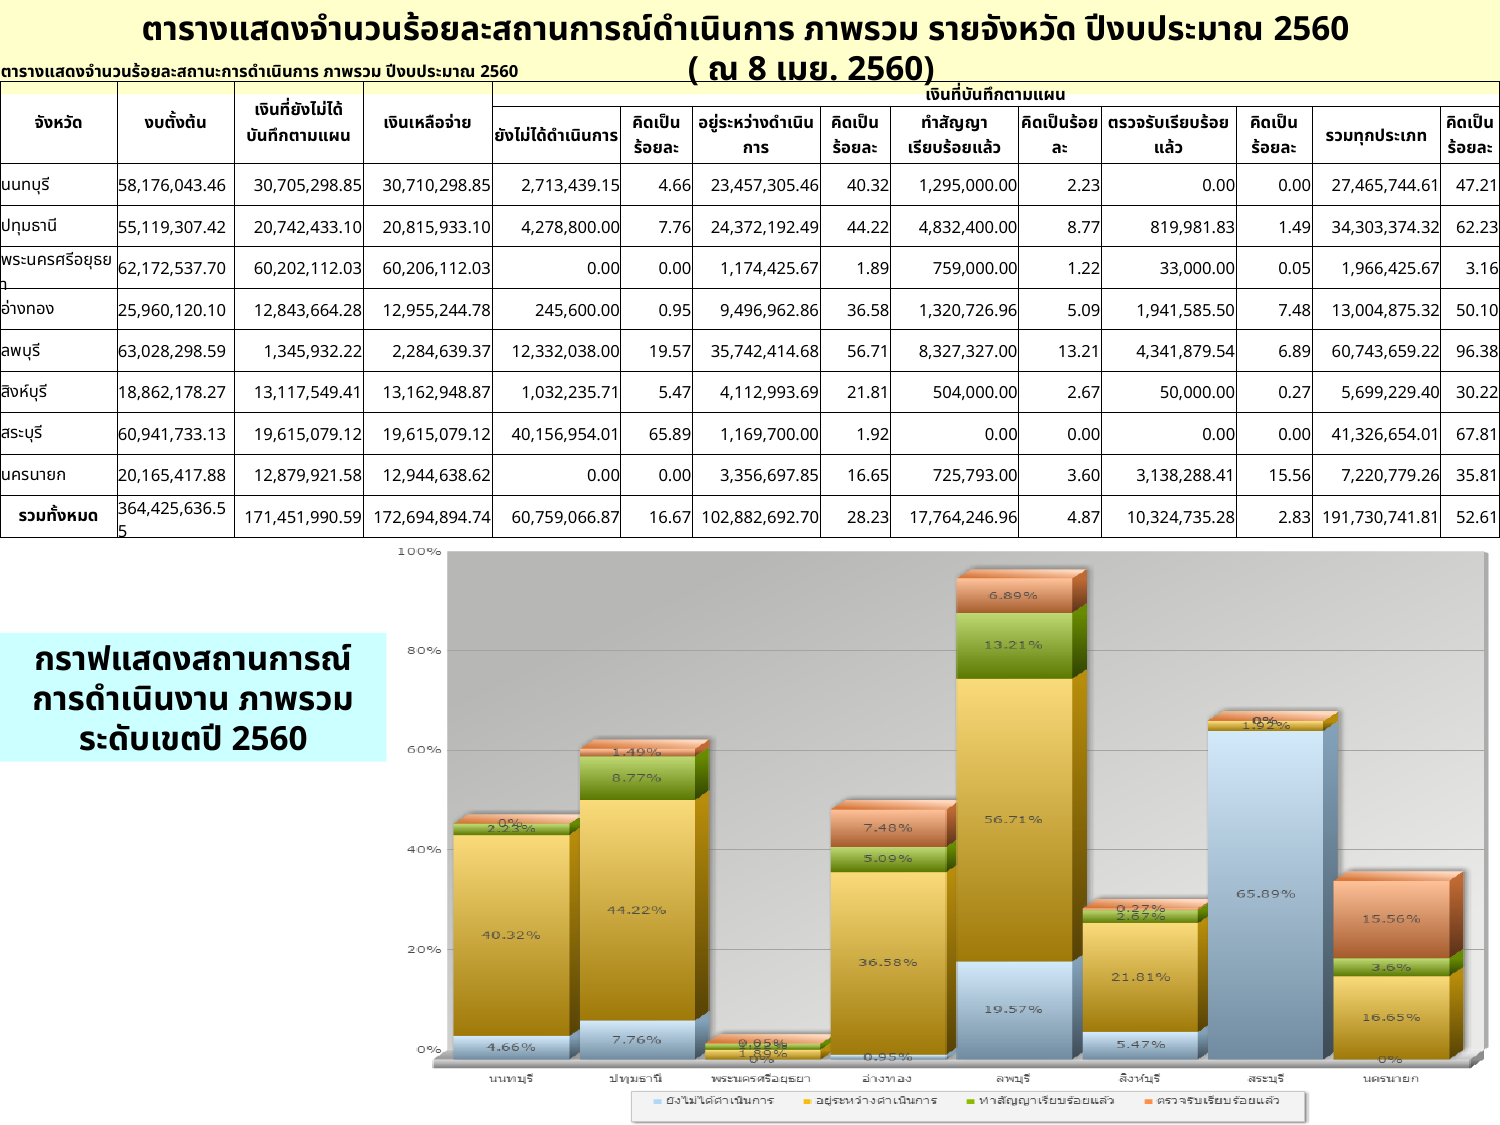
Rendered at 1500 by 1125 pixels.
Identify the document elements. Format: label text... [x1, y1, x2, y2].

table_cell 2.83 [1237, 496, 1312, 537]
table_cell 102,882,692.70 [693, 496, 820, 537]
table_cell 1,174,425.67 [693, 247, 820, 288]
table_cell 0.95 [621, 289, 692, 329]
table_cell 50,000.00 [1102, 372, 1236, 412]
table_cell 30,710,298.85 [364, 164, 492, 205]
table_cell 2,284,639.37 [364, 330, 492, 371]
table_cell 62.23 [1441, 206, 1499, 246]
table_cell 1.92 [821, 413, 890, 454]
table_cell 2.67 [1019, 372, 1101, 412]
table_cell 30.22 [1441, 372, 1499, 412]
table_cell 19,615,079.12 [235, 413, 363, 454]
table_cell 0.00 [891, 413, 1018, 454]
table_cell 0.00 [621, 247, 692, 288]
table_cell 25,960,120.10 [118, 289, 234, 329]
table_cell 60,206,112.03 [364, 247, 492, 288]
table_cell 2,713,439.15 [493, 164, 620, 205]
table_header ตารางแสดงจำนวนร้อยละสถานะการดำเนินการ ภาพรวม ปีงบประมาณ 2560 [0, 59, 1500, 81]
table_cell 24,372,192.49 [693, 206, 820, 246]
table_cell 1,295,000.00 [891, 164, 1018, 205]
table_cell 40,156,954.01 [493, 413, 620, 454]
table_cell 58,176,043.46 [118, 164, 234, 205]
table_cell รวมทุกประเภท [1313, 107, 1440, 163]
table_cell 12,843,664.28 [235, 289, 363, 329]
table_cell 1.49 [1237, 206, 1312, 246]
table_cell ทำสัญญาเรียบร้อยแล้ว [891, 107, 1018, 163]
table_cell 725,793.00 [891, 455, 1018, 495]
table_cell 21.81 [821, 372, 890, 412]
table_cell 0.00 [493, 247, 620, 288]
table_cell 12,955,244.78 [364, 289, 492, 329]
table_cell 0.27 [1237, 372, 1312, 412]
table_cell 4.66 [621, 164, 692, 205]
table_cell 0.00 [1237, 413, 1312, 454]
table_cell เงินเหลือจ่าย [364, 82, 492, 163]
table_cell 1,320,726.96 [891, 289, 1018, 329]
table_cell 18,862,178.27 [118, 372, 234, 412]
table_cell 0.00 [493, 455, 620, 495]
table_cell รวมทั้งหมด [1, 496, 117, 537]
table_cell 7.76 [621, 206, 692, 246]
table_cell 9,496,962.86 [693, 289, 820, 329]
text_box ตารางแสดงจำนวนร้อยละสถานการณ์ดำเนินการ ภาพรวม รายจังหวัด ปีงบประมาณ 2560 ( ณ 8 เมย. 2560) [0, 0, 1500, 59]
table_cell 3,356,697.85 [693, 455, 820, 495]
table_cell 56.71 [821, 330, 890, 371]
table_cell 0.00 [621, 455, 692, 495]
table_cell คิดเป็นร้อยละ [621, 107, 692, 163]
table_cell คิดเป็นร้อยละ [1237, 107, 1312, 163]
table_cell 96.38 [1441, 330, 1499, 371]
table_cell 28.23 [821, 496, 890, 537]
table_cell 819,981.83 [1102, 206, 1236, 246]
table_cell 20,165,417.88 [118, 455, 234, 495]
table_cell 19,615,079.12 [364, 413, 492, 454]
table_cell 8.77 [1019, 206, 1101, 246]
table_cell 1,032,235.71 [493, 372, 620, 412]
table_cell 19.57 [621, 330, 692, 371]
table_cell 60,202,112.03 [235, 247, 363, 288]
table_cell 191,730,741.81 [1313, 496, 1440, 537]
table_cell 16.67 [621, 496, 692, 537]
table_cell 55,119,307.42 [118, 206, 234, 246]
table_cell นครนายก [1, 455, 117, 495]
table_cell 1,966,425.67 [1313, 247, 1440, 288]
table_cell 4,278,800.00 [493, 206, 620, 246]
table_cell 60,759,066.87 [493, 496, 620, 537]
table_cell เงินที่บันทึกตามแผน [493, 82, 1499, 106]
table_cell 0.00 [1102, 413, 1236, 454]
table_cell อยู่ระหว่างดำเนินการ [693, 107, 820, 163]
table_cell 759,000.00 [891, 247, 1018, 288]
table_cell 5.47 [621, 372, 692, 412]
table_cell 5.09 [1019, 289, 1101, 329]
table_cell 12,332,038.00 [493, 330, 620, 371]
table_cell 364,425,636.55 [118, 496, 234, 537]
table_cell 1,169,700.00 [693, 413, 820, 454]
table_cell 33,000.00 [1102, 247, 1236, 288]
table_cell 4,832,400.00 [891, 206, 1018, 246]
table_cell คิดเป็นร้อยละ [1019, 107, 1101, 163]
table_cell 35.81 [1441, 455, 1499, 495]
table_cell 50.10 [1441, 289, 1499, 329]
table_cell 35,742,414.68 [693, 330, 820, 371]
table_cell 30,705,298.85 [235, 164, 363, 205]
table_cell 10,324,735.28 [1102, 496, 1236, 537]
table_cell 1,345,932.22 [235, 330, 363, 371]
table_cell 13,162,948.87 [364, 372, 492, 412]
table_cell 6.89 [1237, 330, 1312, 371]
table_cell ยังไม่ได้ดำเนินการ [493, 107, 620, 163]
table_cell 36.58 [821, 289, 890, 329]
table_cell คิดเป็นร้อยละ [821, 107, 890, 163]
table_cell 44.22 [821, 206, 890, 246]
table_cell 60,743,659.22 [1313, 330, 1440, 371]
table_cell 17,764,246.96 [891, 496, 1018, 537]
table_cell 16.65 [821, 455, 890, 495]
table_cell 23,457,305.46 [693, 164, 820, 205]
table_cell ตรวจรับเรียบร้อยแล้ว [1102, 107, 1236, 163]
table_cell พระนครศรีอยุธยา [1, 247, 117, 288]
table_cell 67.81 [1441, 413, 1499, 454]
table_cell 245,600.00 [493, 289, 620, 329]
table_cell ลพบุรี [1, 330, 117, 371]
table_cell 0.00 [1237, 164, 1312, 205]
table_cell 12,944,638.62 [364, 455, 492, 495]
table_cell งบตั้งต้น [118, 82, 234, 163]
text_box กราฟแสดงสถานการณ์การดำเนินงาน ภาพรวมระดับเขตปี 2560 [0, 632, 381, 762]
table_cell 0.00 [1102, 164, 1236, 205]
table_cell 171,451,990.59 [235, 496, 363, 537]
table_cell ปทุมธานี [1, 206, 117, 246]
picture [386, 544, 1500, 1125]
table_cell สิงห์บุรี [1, 372, 117, 412]
table_cell 47.21 [1441, 164, 1499, 205]
table_cell 13.21 [1019, 330, 1101, 371]
table_cell 172,694,894.74 [364, 496, 492, 537]
table_cell 34,303,374.32 [1313, 206, 1440, 246]
table_cell 3,138,288.41 [1102, 455, 1236, 495]
table_cell 504,000.00 [891, 372, 1018, 412]
table_cell 40.32 [821, 164, 890, 205]
table_cell 8,327,327.00 [891, 330, 1018, 371]
table_cell 1.89 [821, 247, 890, 288]
table_cell 41,326,654.01 [1313, 413, 1440, 454]
table_cell 27,465,744.61 [1313, 164, 1440, 205]
table_cell 0.00 [1019, 413, 1101, 454]
table_cell เงินที่ยังไม่ได้บันทึกตามแผน [235, 82, 363, 163]
table_cell 7.48 [1237, 289, 1312, 329]
table_cell 4,341,879.54 [1102, 330, 1236, 371]
table_cell 65.89 [621, 413, 692, 454]
table_cell 4,112,993.69 [693, 372, 820, 412]
table_cell สระบุรี [1, 413, 117, 454]
table_cell 15.56 [1237, 455, 1312, 495]
table_cell 7,220,779.26 [1313, 455, 1440, 495]
table_cell 1,941,585.50 [1102, 289, 1236, 329]
table_cell 12,879,921.58 [235, 455, 363, 495]
table_cell 13,117,549.41 [235, 372, 363, 412]
table_cell 13,004,875.32 [1313, 289, 1440, 329]
table_cell จังหวัด [1, 82, 117, 163]
table_cell 2.23 [1019, 164, 1101, 205]
table_cell นนทบุรี [1, 164, 117, 205]
table_cell 62,172,537.70 [118, 247, 234, 288]
table_cell 63,028,298.59 [118, 330, 234, 371]
table_cell 0.05 [1237, 247, 1312, 288]
table_cell 4.87 [1019, 496, 1101, 537]
table_cell 60,941,733.13 [118, 413, 234, 454]
table_cell 20,742,433.10 [235, 206, 363, 246]
table_cell 5,699,229.40 [1313, 372, 1440, 412]
table_cell 3.16 [1441, 247, 1499, 288]
table_cell คิดเป็นร้อยละ [1441, 107, 1499, 163]
table_cell 52.61 [1441, 496, 1499, 537]
table_cell อ่างทอง [1, 289, 117, 329]
table_cell 1.22 [1019, 247, 1101, 288]
table_cell 3.60 [1019, 455, 1101, 495]
table_cell 20,815,933.10 [364, 206, 492, 246]
